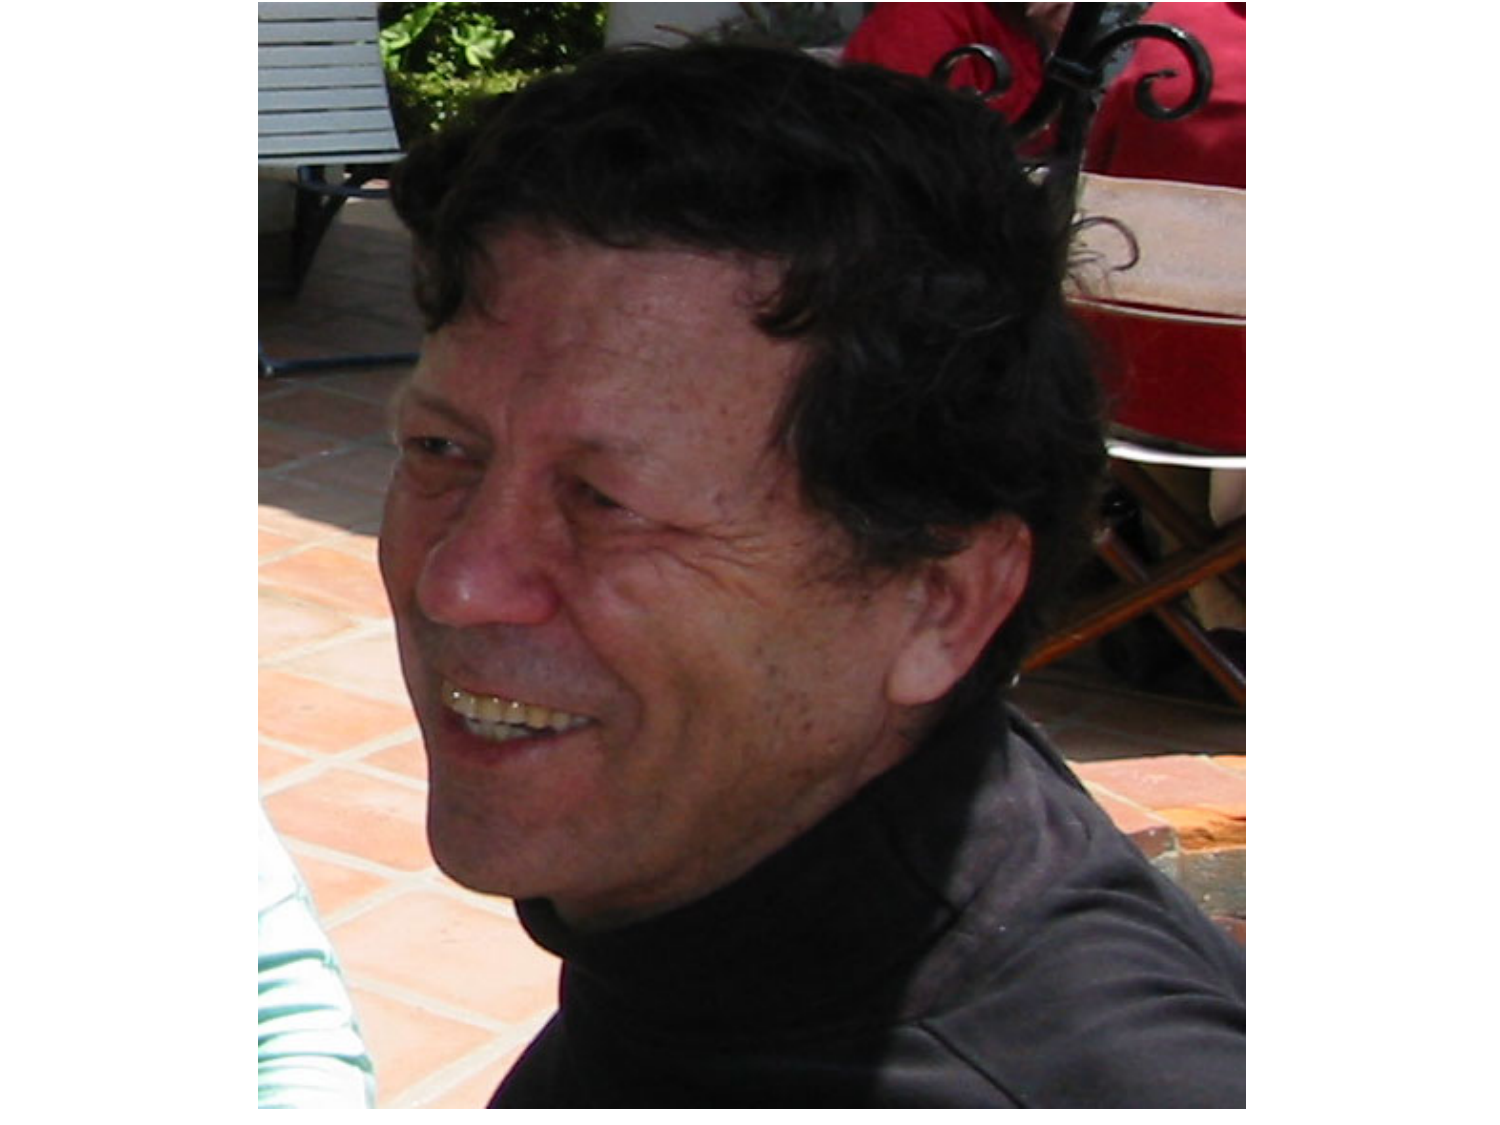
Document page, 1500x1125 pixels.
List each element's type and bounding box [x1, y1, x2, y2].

picture [257, 2, 1246, 1109]
